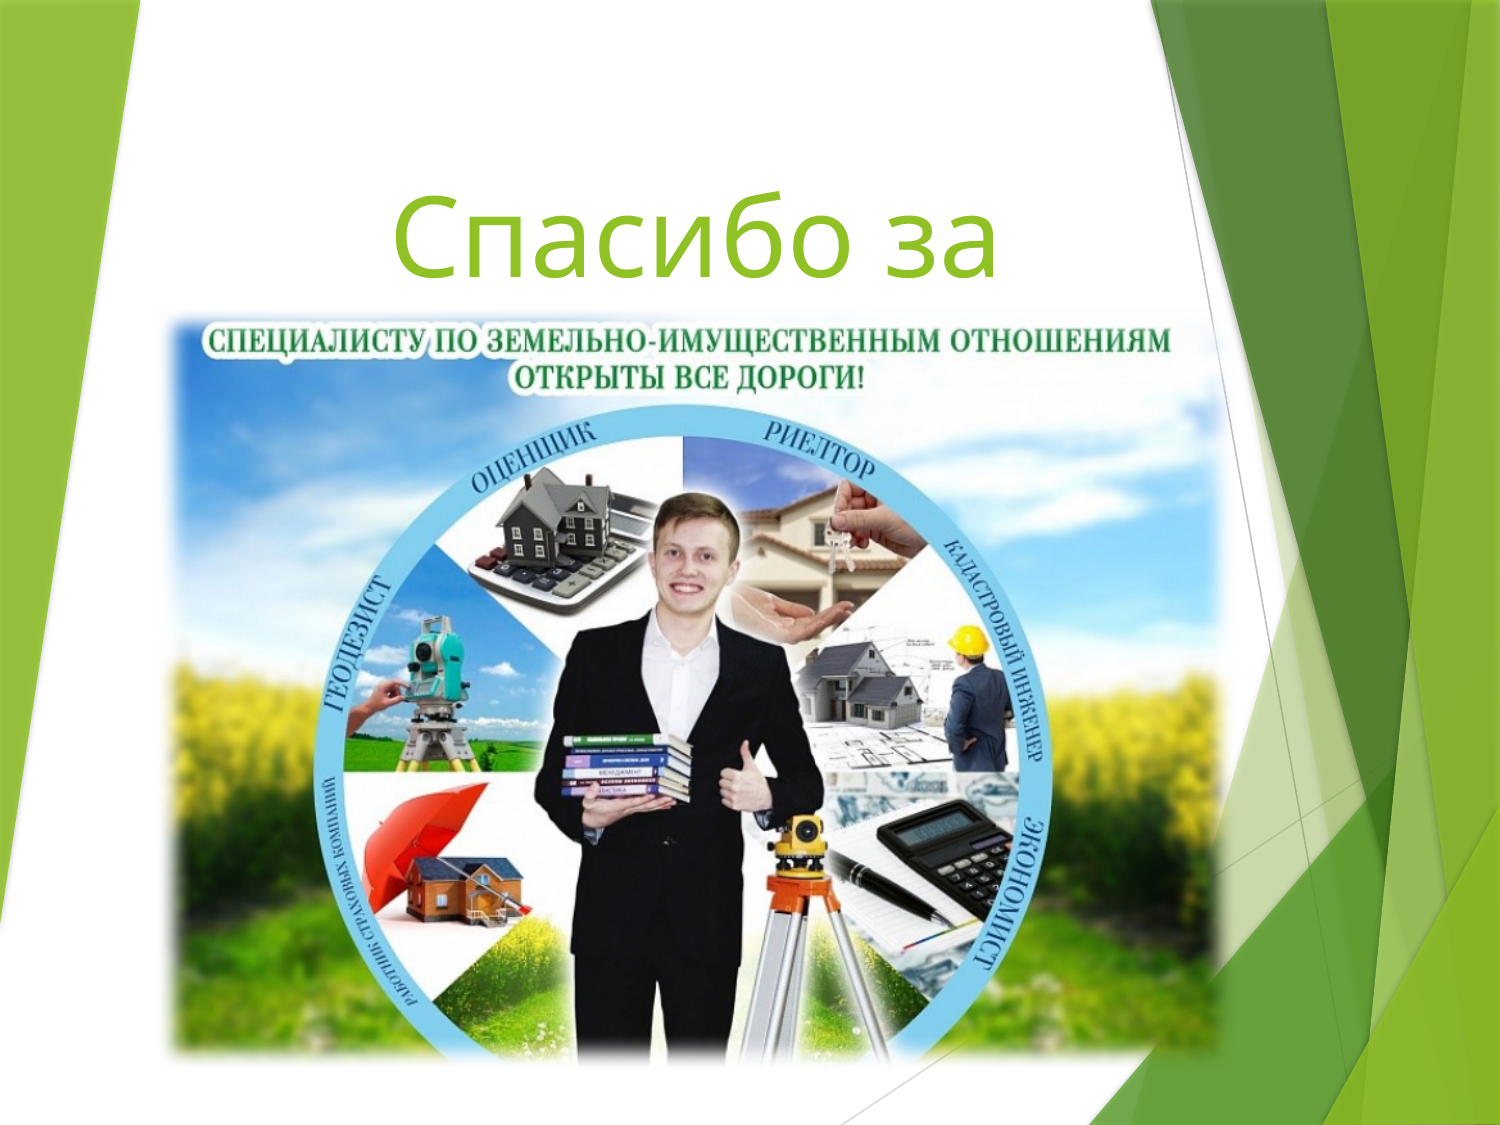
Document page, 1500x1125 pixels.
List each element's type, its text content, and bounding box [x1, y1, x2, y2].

title Спасибо за внимание [218, 172, 1175, 306]
picture [156, 307, 1237, 1070]
